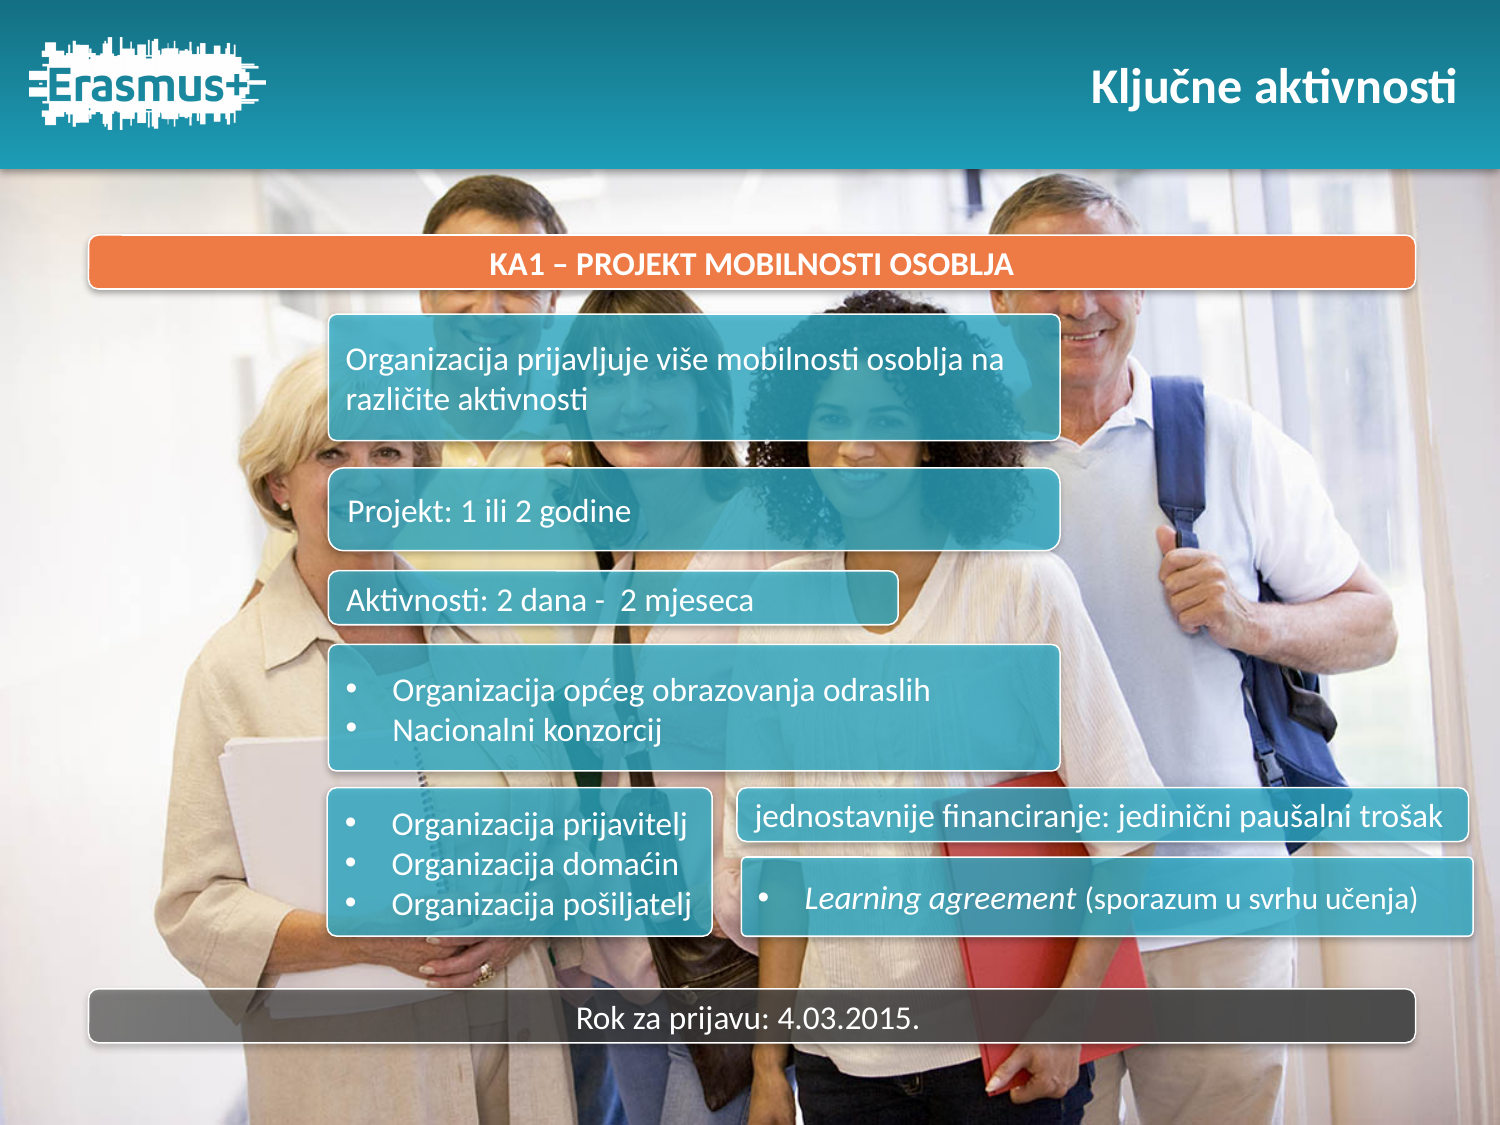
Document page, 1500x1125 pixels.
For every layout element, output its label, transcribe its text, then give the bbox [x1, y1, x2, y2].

picture [0, 37, 1500, 1125]
text_box [0, 0, 1500, 124]
text_box Ključne aktivnosti [270, 45, 1473, 121]
